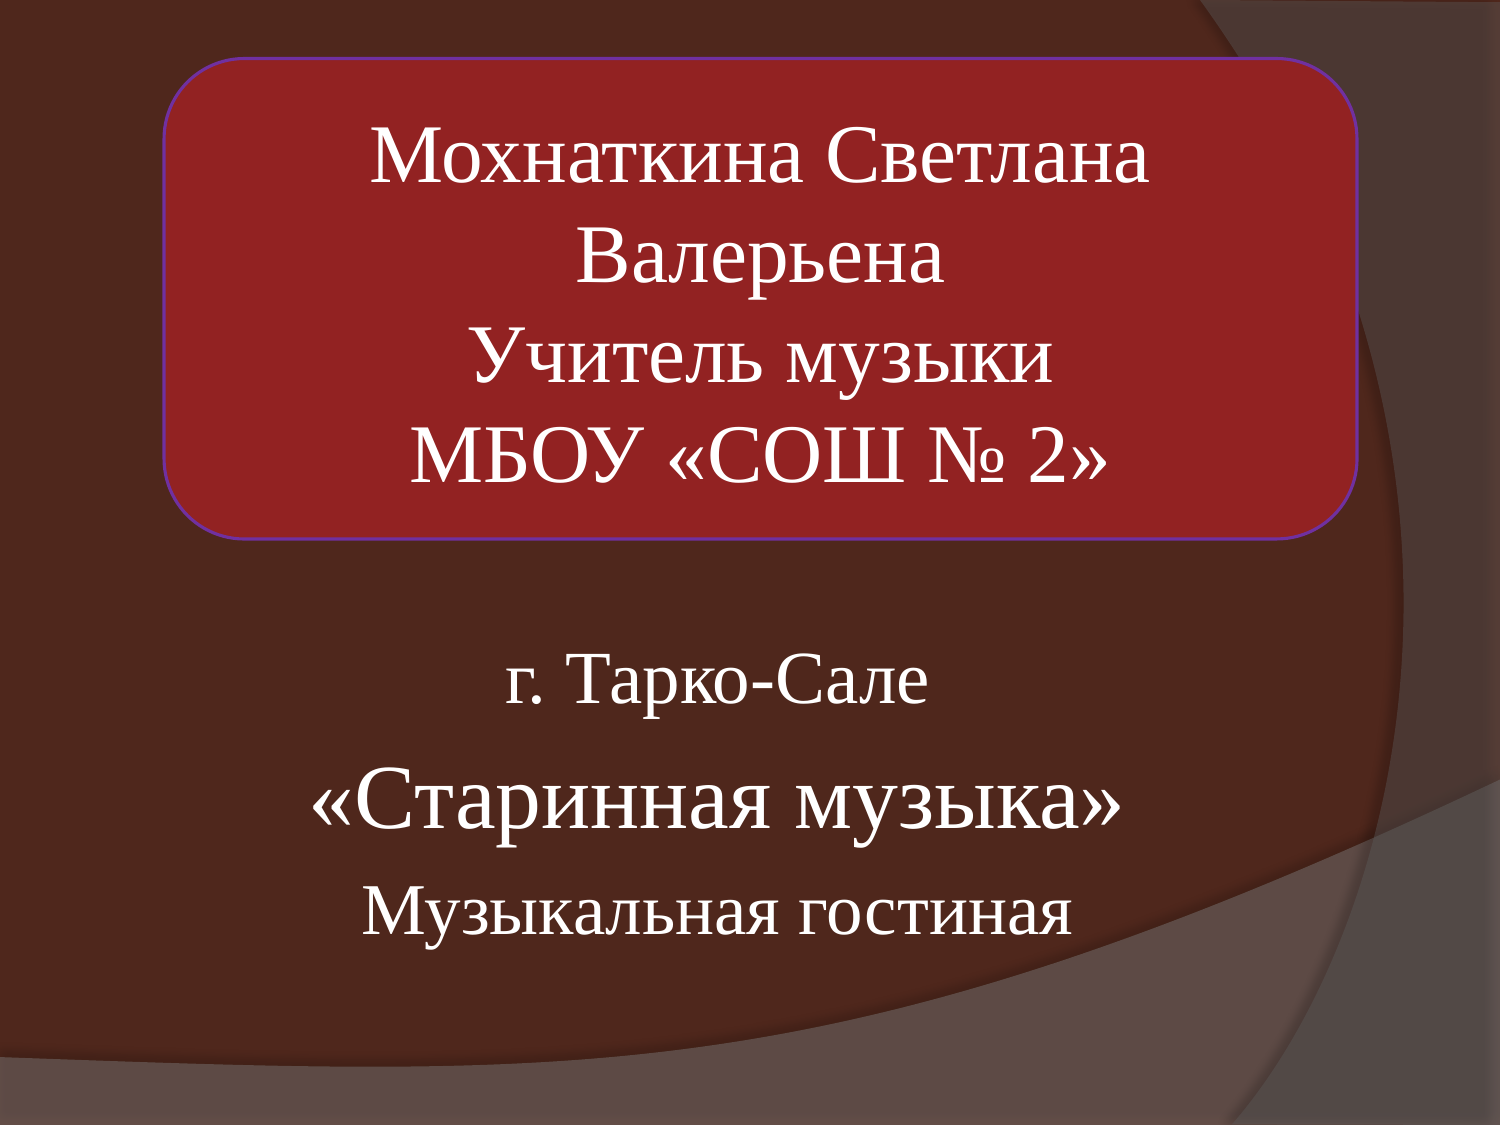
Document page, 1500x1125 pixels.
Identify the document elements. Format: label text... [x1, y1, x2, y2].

text_box Мохнаткина Светлана Валерьена Учитель музыки МБОУ «СОШ № 2» [162, 56, 1359, 541]
list г. Тарко-Сале «Старинная музыка» Музыкальная гостиная [0, 621, 1430, 1005]
